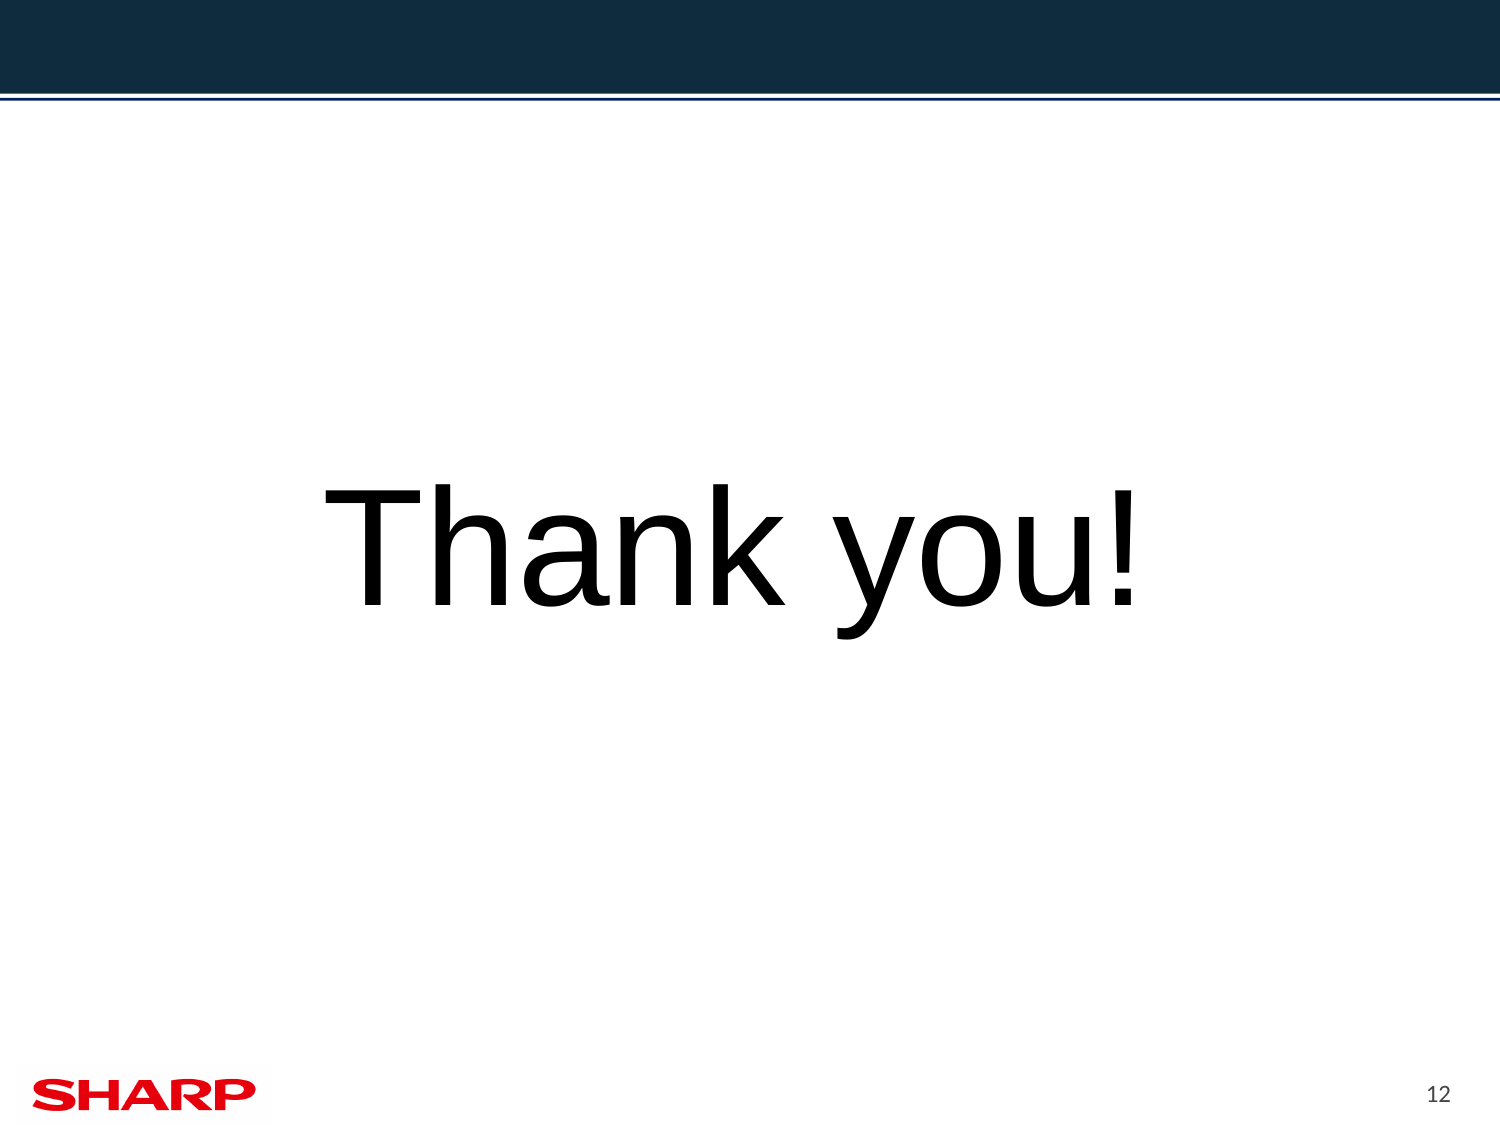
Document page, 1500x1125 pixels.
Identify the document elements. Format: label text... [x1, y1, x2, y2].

slide_number 12 [1345, 1062, 1467, 1108]
text_box Thank you! [316, 432, 1154, 645]
picture [17, 1064, 271, 1125]
